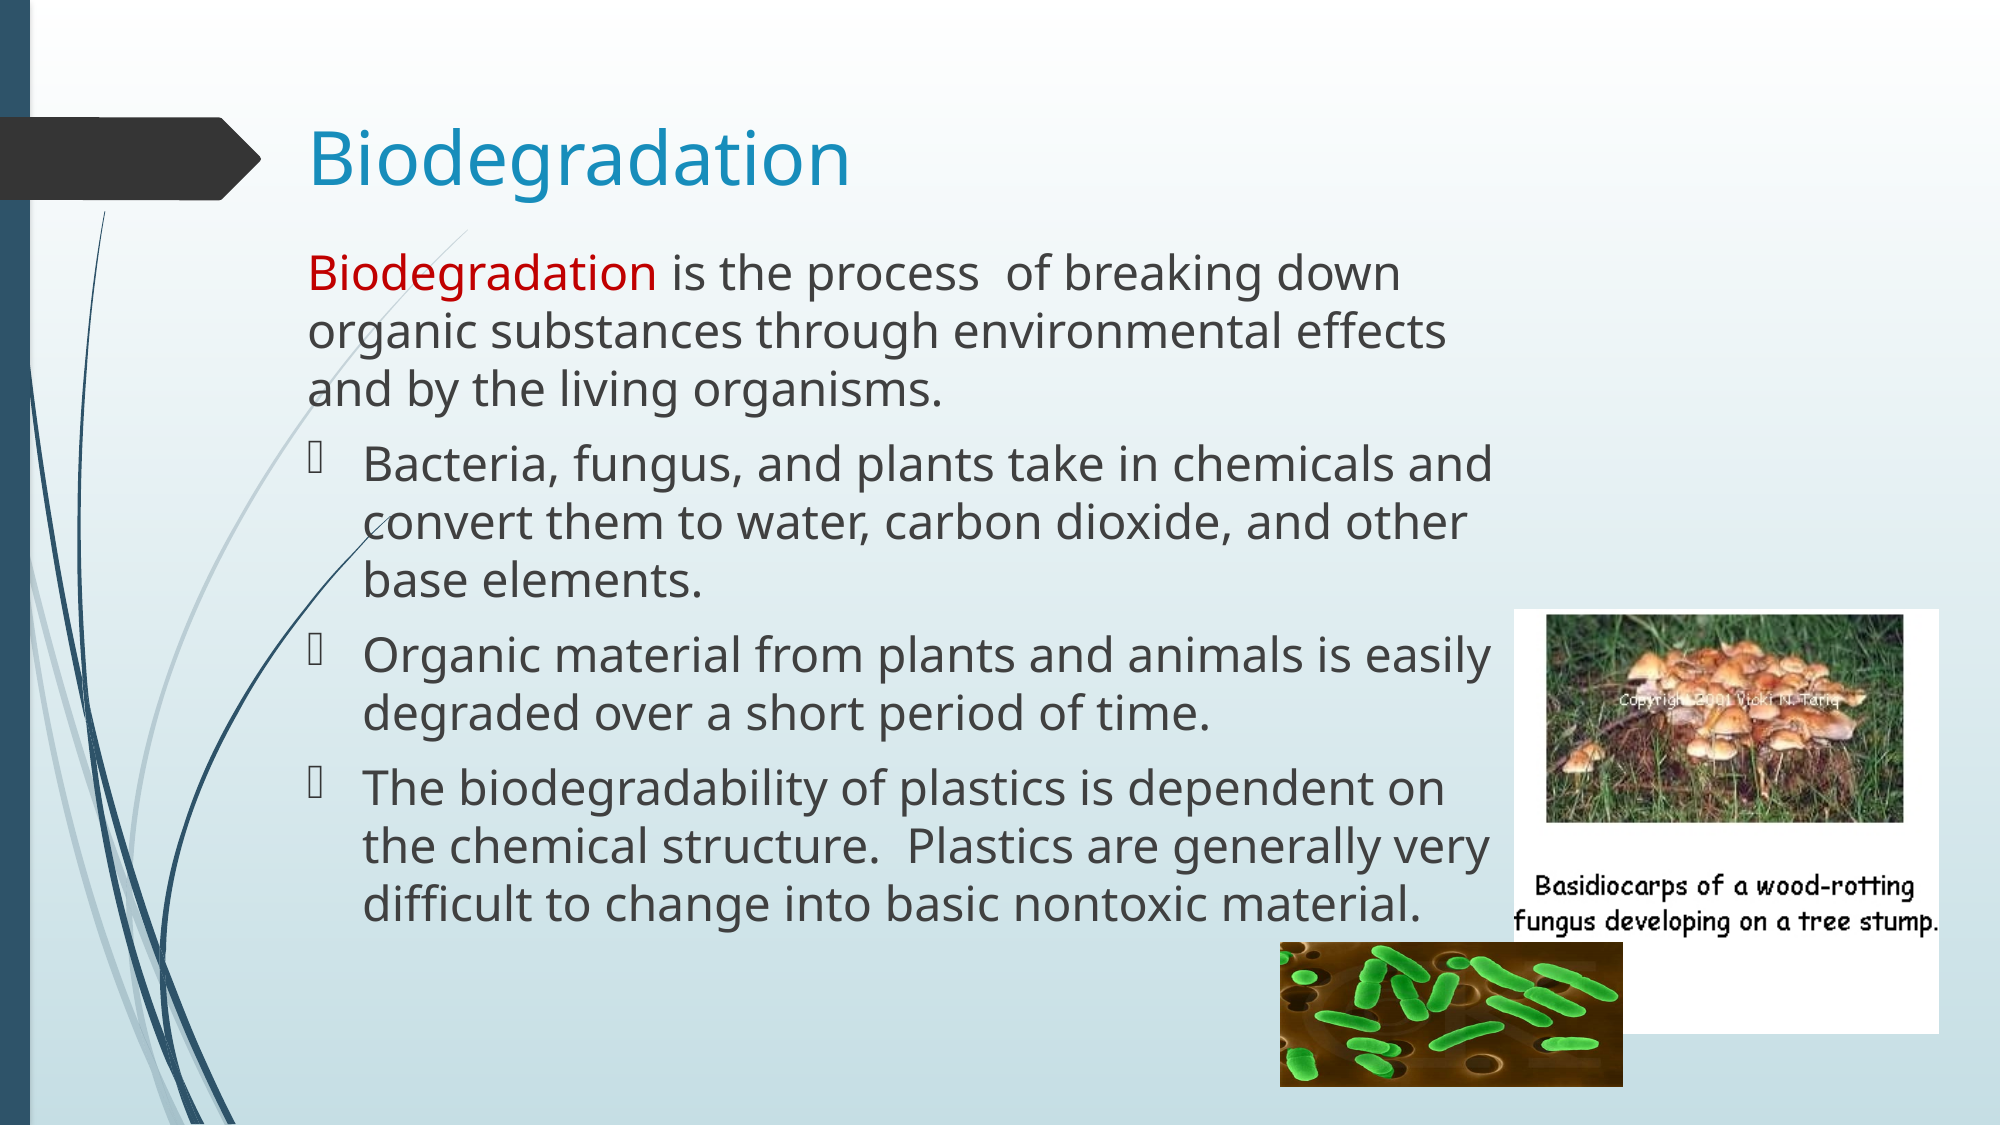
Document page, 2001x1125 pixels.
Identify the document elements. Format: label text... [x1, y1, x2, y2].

list Biodegradation is the process of breaking down organic substances through environmental effects and by the living organisms. Bacteria, fungus, and plants take in chemicals and convert them to water, carbon dioxide, and other base elements. Organic material from plants and animals is easily degraded over a short period of time. The biodegradability of plastics is dependent on the chemical structure. Plastics are generally very difficult to change into basic nontoxic material. [292, 234, 1515, 970]
picture [1280, 609, 1939, 1088]
title Biodegradation [292, 102, 1888, 235]
